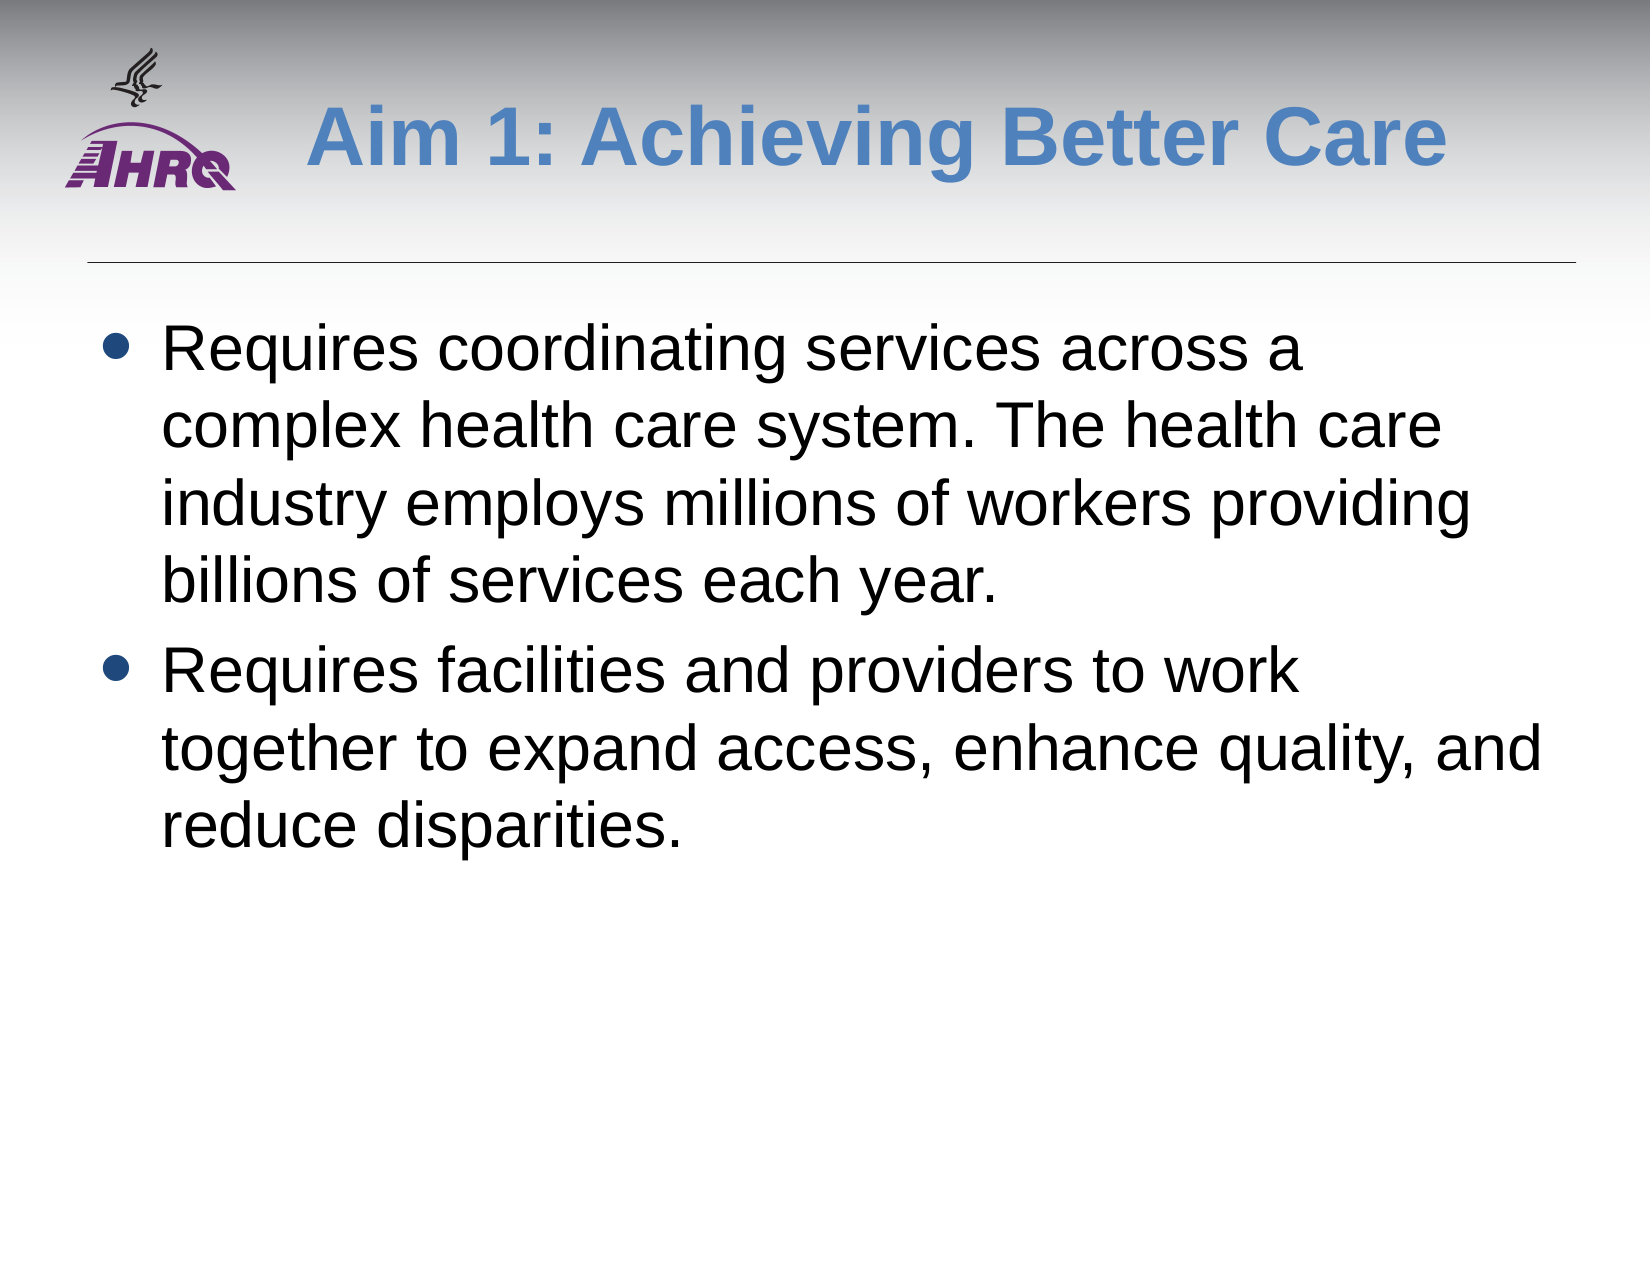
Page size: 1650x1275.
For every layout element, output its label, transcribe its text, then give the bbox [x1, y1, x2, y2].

picture [0, 0, 1650, 1275]
list Requires coordinating services across a complex health care system. The health care industry employs millions of workers providing billions of services each year. Requires facilities and providers to work together to expand access, enhance quality, and reduce disparities. [82, 297, 1568, 1200]
title Aim 1: Achieving Better Care [288, 51, 1568, 213]
